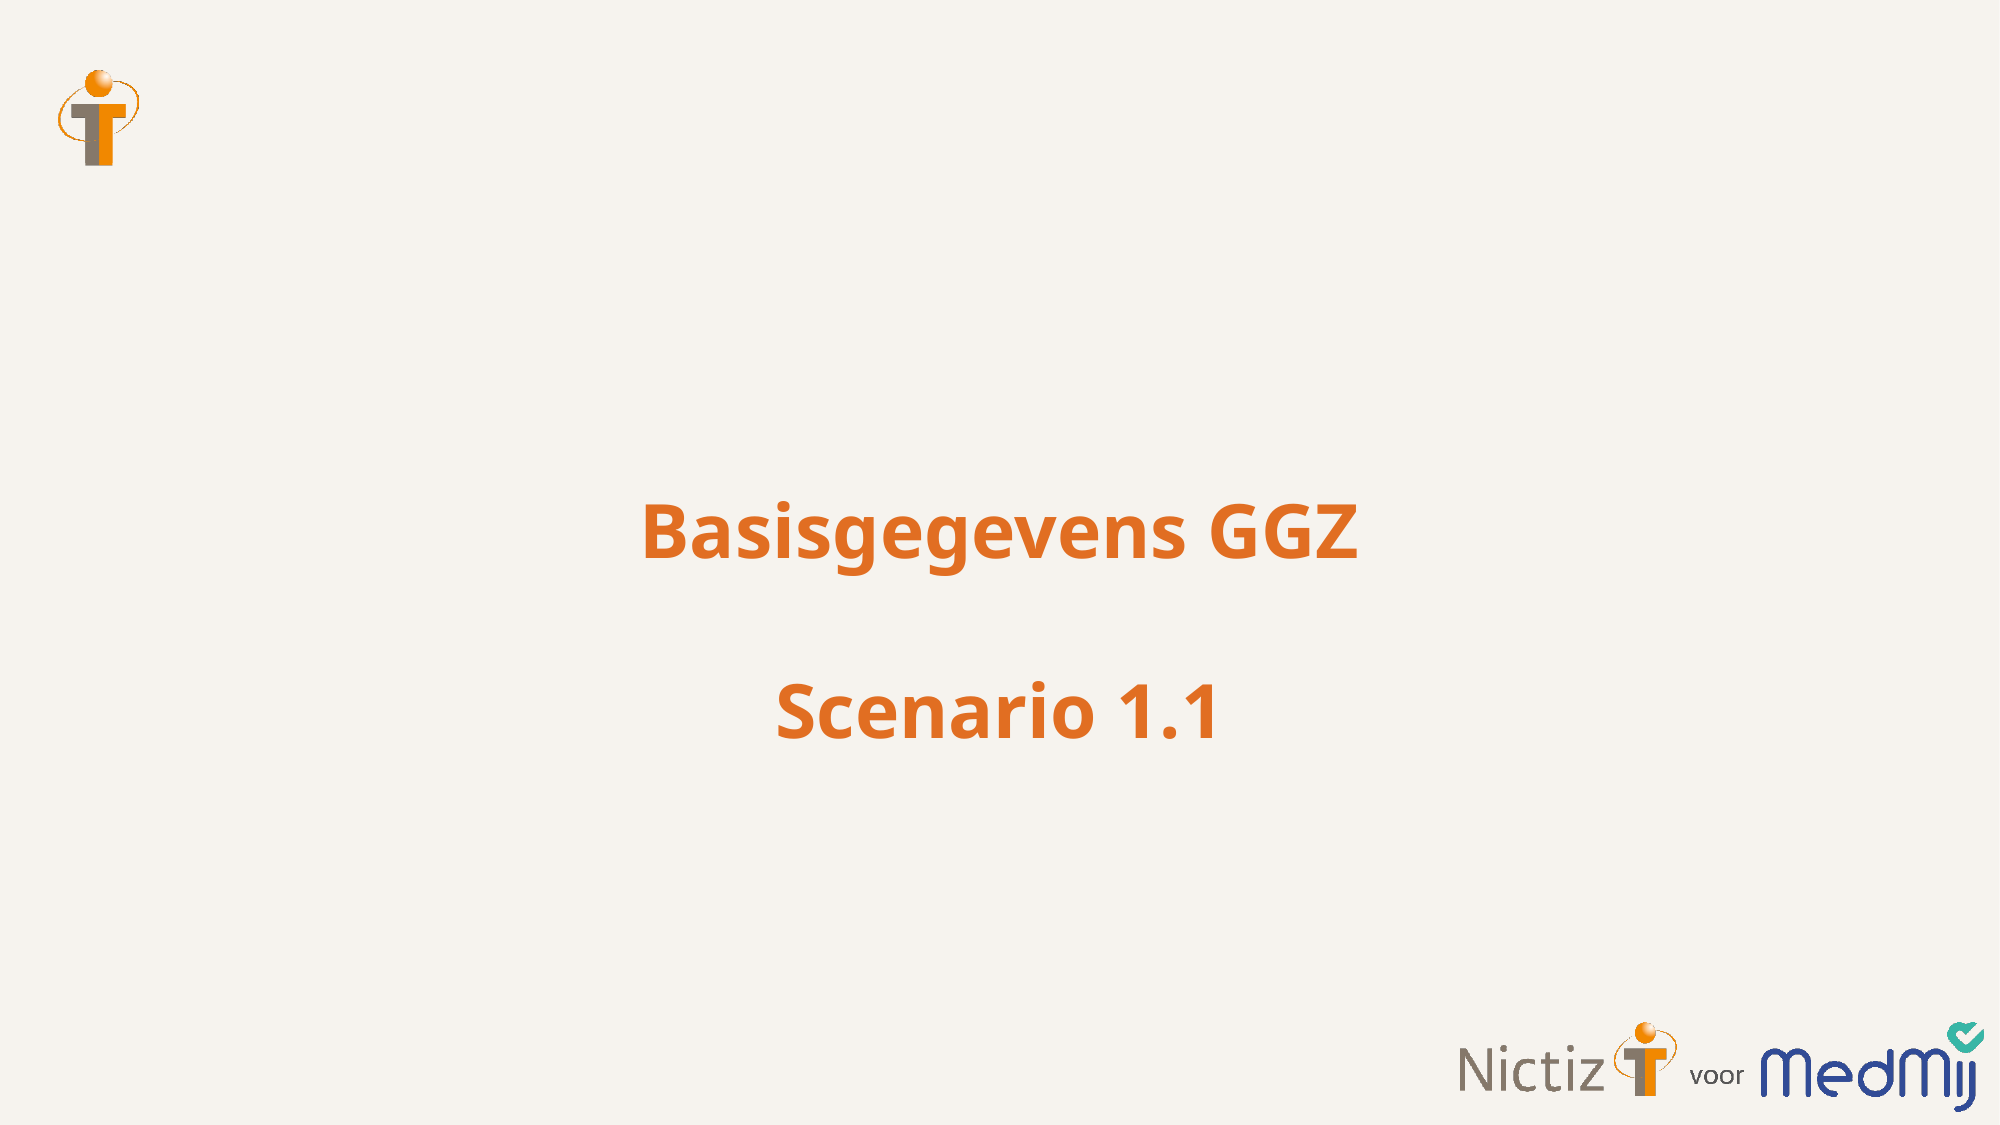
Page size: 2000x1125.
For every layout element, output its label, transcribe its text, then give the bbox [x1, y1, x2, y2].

picture [50, 66, 151, 187]
picture [1457, 1019, 1988, 1113]
title Basisgegevens GGZ Scenario 1.1 [155, 386, 1844, 848]
